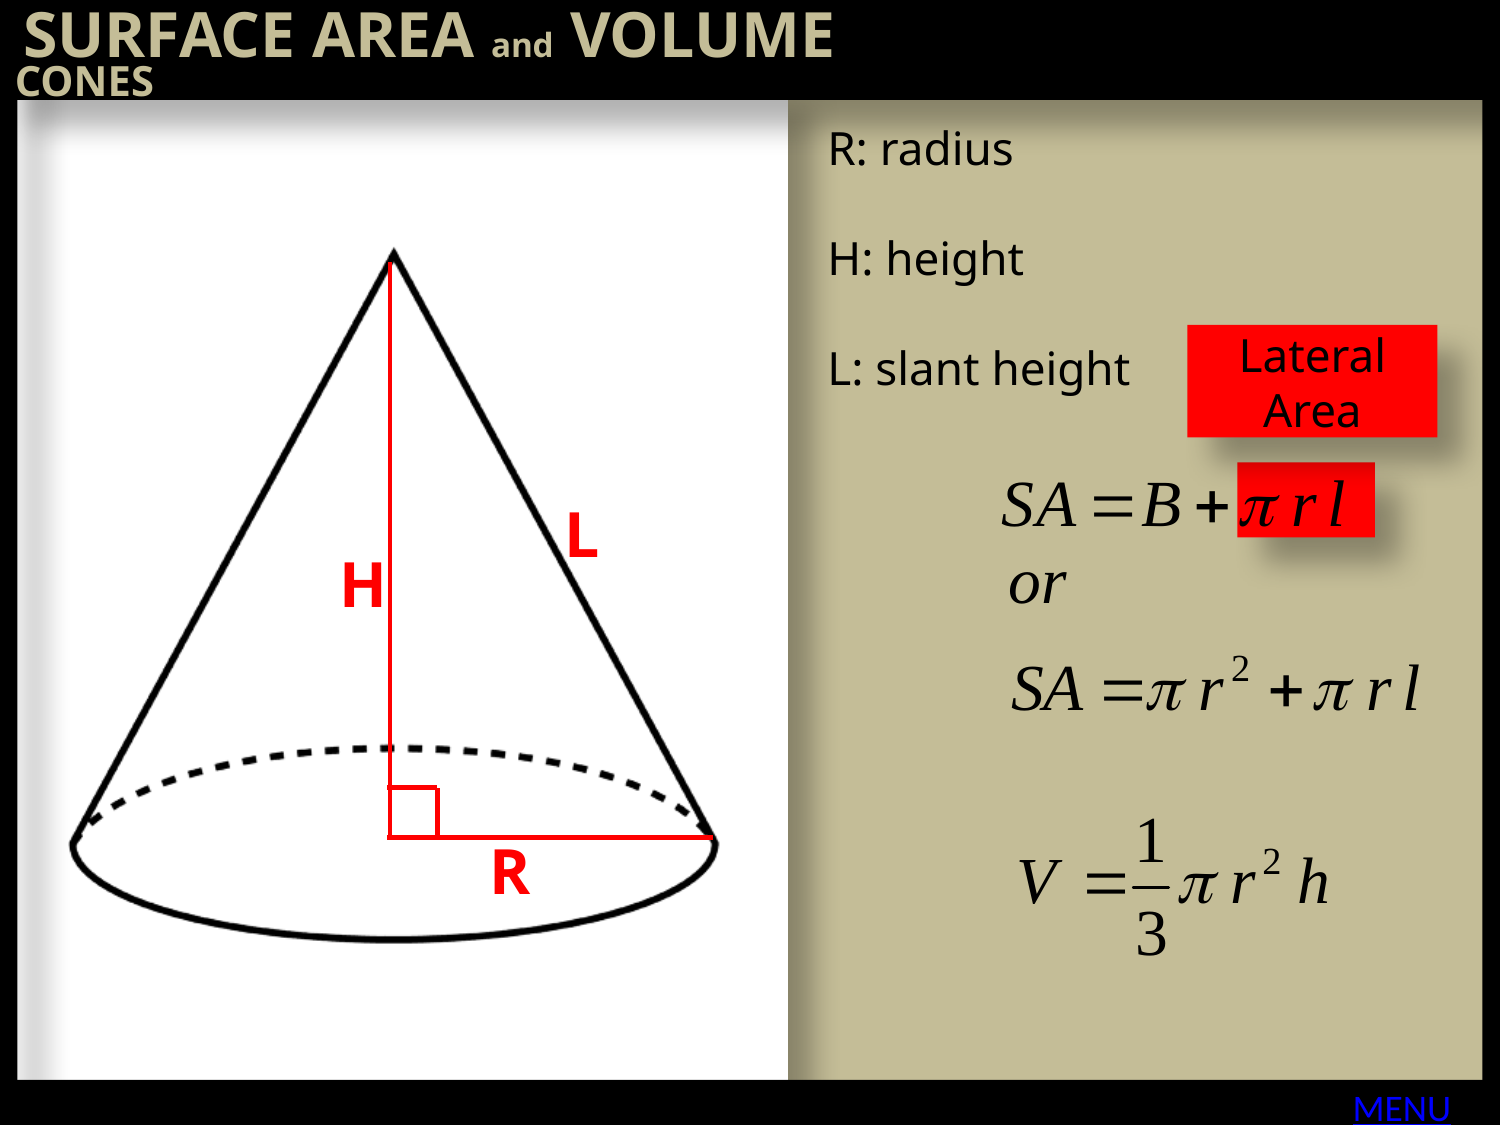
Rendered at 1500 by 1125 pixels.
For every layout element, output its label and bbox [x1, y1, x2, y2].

text_box [999, 562, 1438, 738]
text_box [0, 0, 1500, 1125]
text_box [990, 465, 1363, 554]
text_box [1012, 799, 1341, 970]
